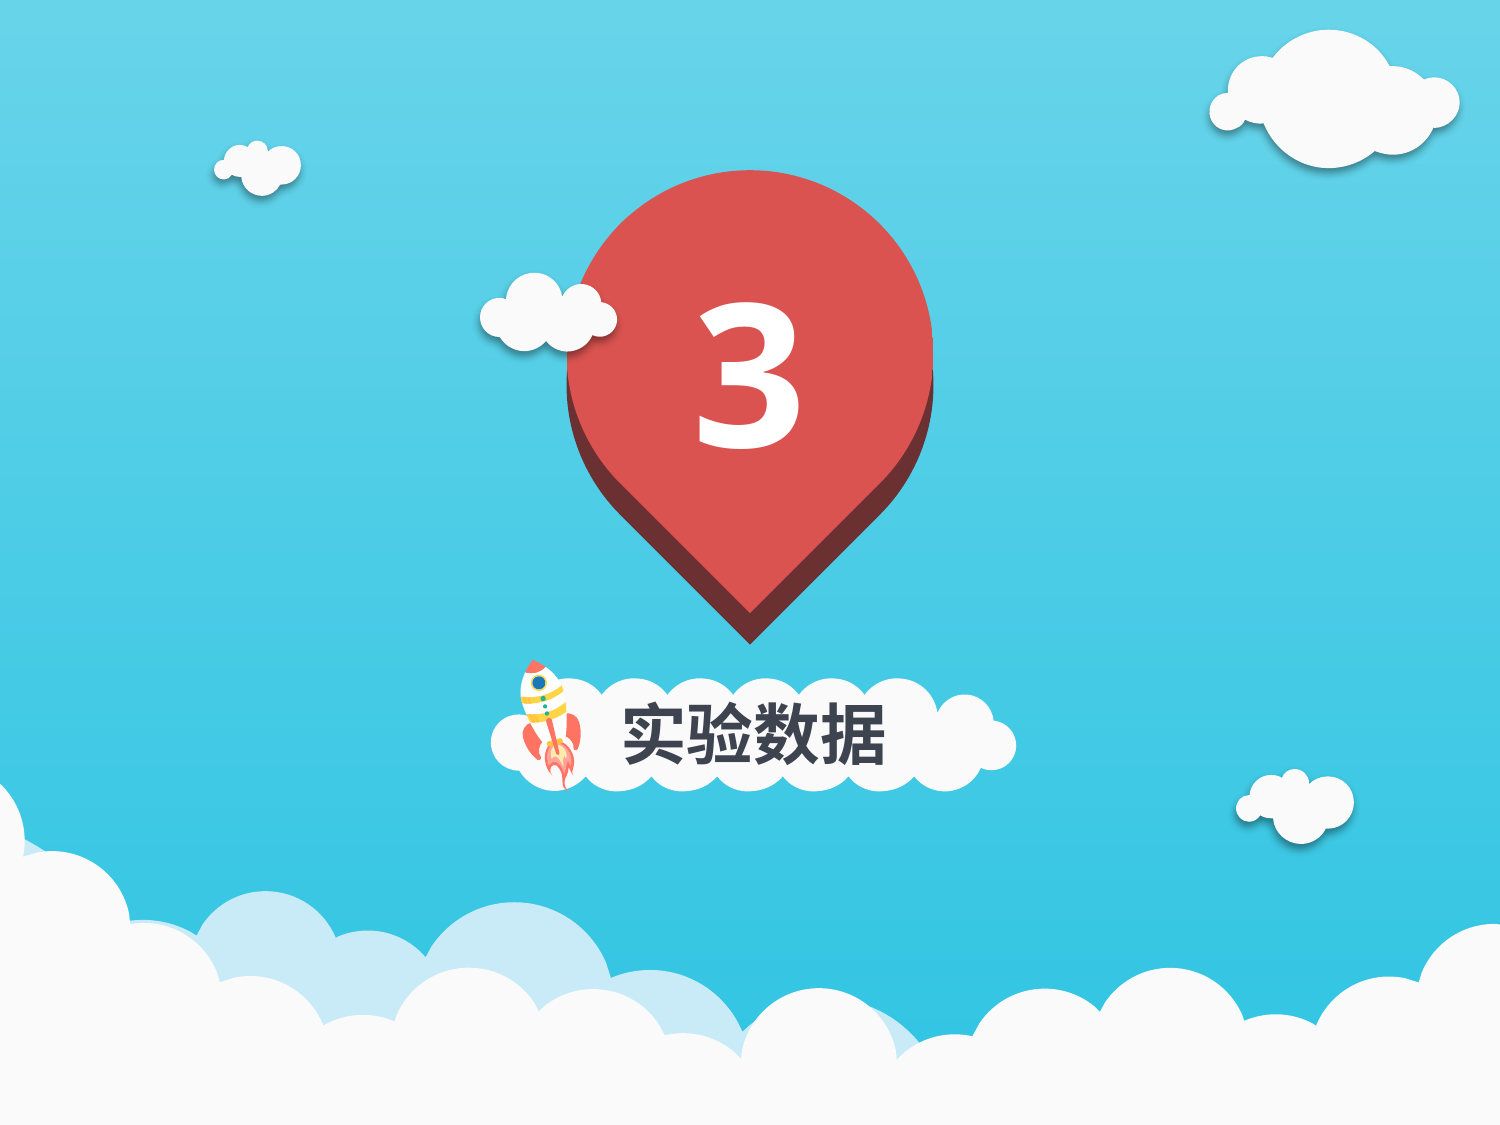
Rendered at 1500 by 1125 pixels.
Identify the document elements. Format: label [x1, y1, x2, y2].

text_box [1236, 769, 1354, 844]
text_box [480, 272, 566, 352]
text_box [566, 170, 934, 569]
text_box [1209, 29, 1460, 169]
text_box [214, 140, 301, 196]
text_box [490, 659, 1017, 792]
